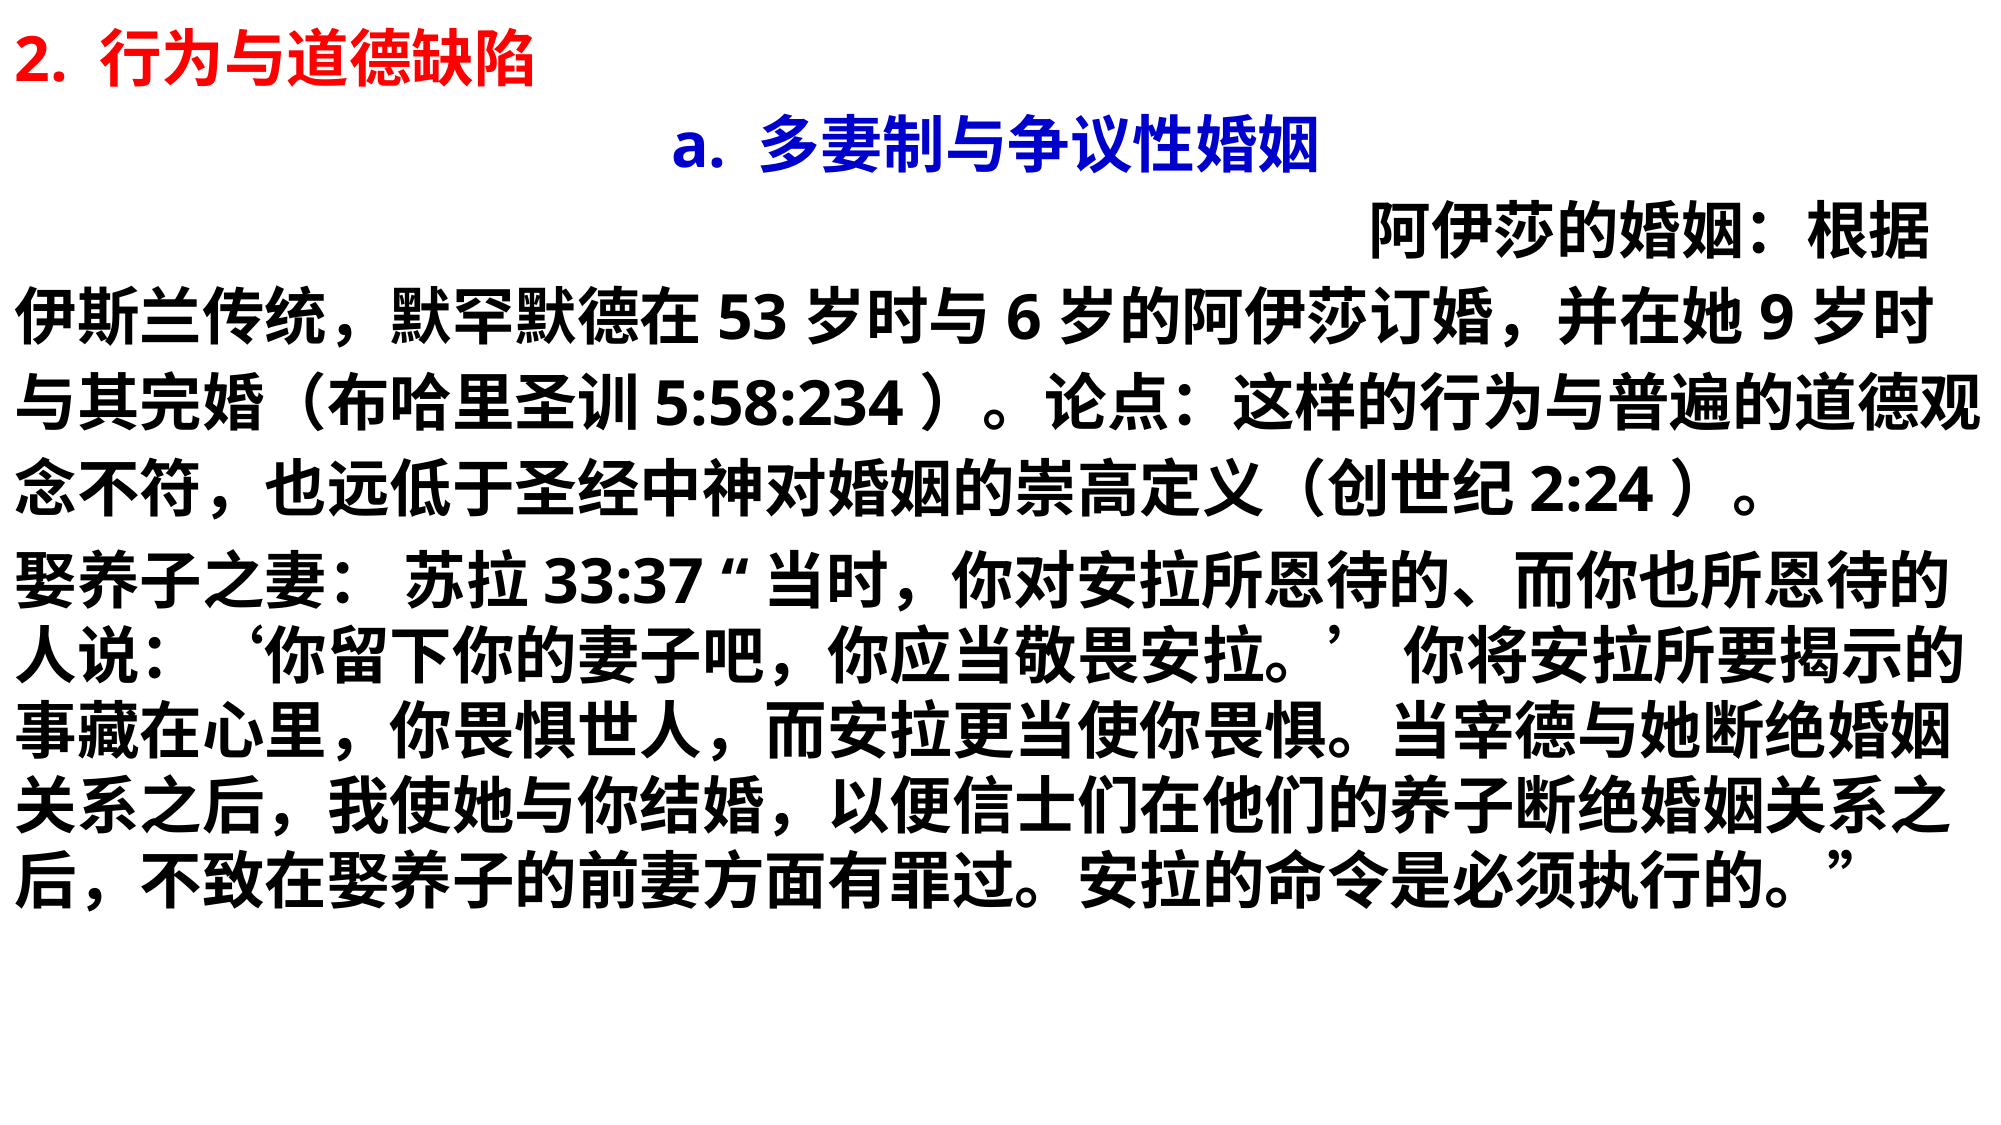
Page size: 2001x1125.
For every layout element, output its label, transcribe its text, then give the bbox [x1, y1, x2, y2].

text_box 2. 行为与道德缺陷 a. 多妻制与争议性婚姻 阿伊莎的婚姻：根据伊斯兰传统，默罕默德在53岁时与6岁的阿伊莎订婚，并在她9岁时与其完婚（布哈里圣训5:58:234）。论点：这样的行为与普遍的道德观念不符，也远低于圣经中神对婚姻的崇高定义（创世纪2:24）。 娶养子之妻： 苏拉33:37 “当时，你对安拉所恩待的、而你也所恩待的人说：‘你留下你的妻子吧，你应当敬畏安拉。’ 你将安拉所要揭示的事藏在心里，你畏惧世人，而安拉更当使你畏惧。当宰德与她断绝婚姻关系之后，我使她与你结婚，以便信士们在他们的养子断绝婚姻关系之后，不致在娶养子的前妻方面有罪过。安拉的命令是必须执行的。” [0, 0, 2000, 924]
